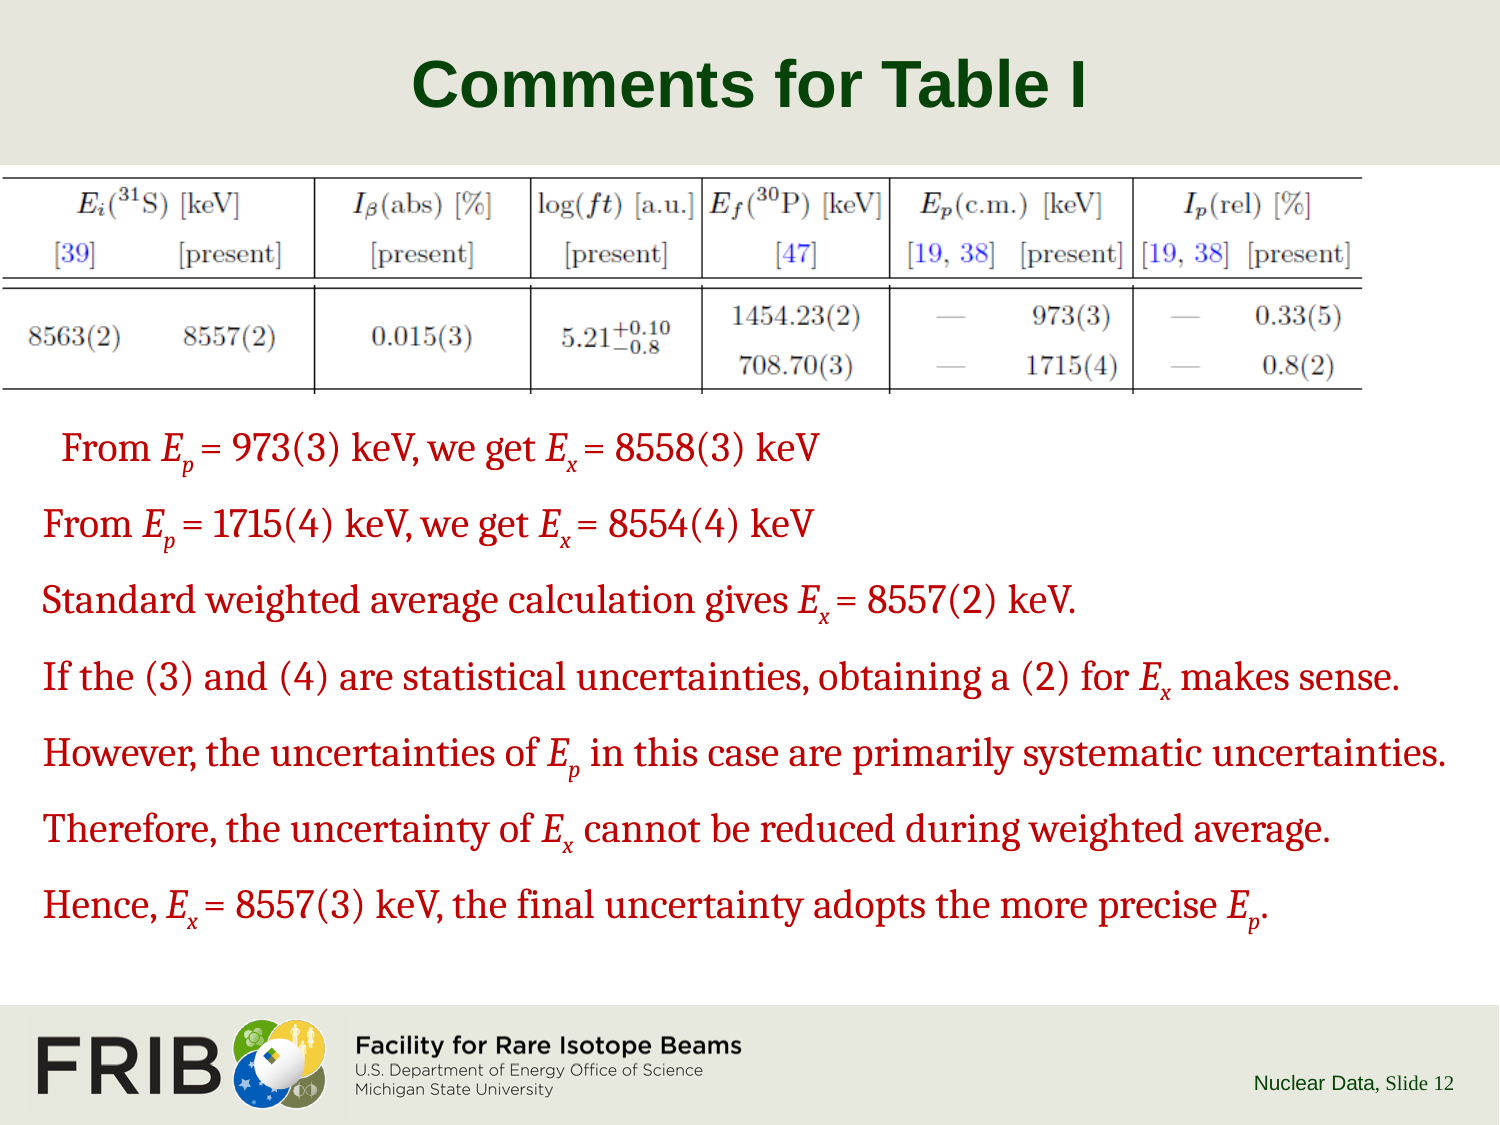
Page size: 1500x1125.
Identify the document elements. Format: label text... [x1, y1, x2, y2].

picture [0, 1005, 1499, 1125]
slide_number , Slide 12 [1374, 1042, 1500, 1103]
picture [0, 285, 1366, 394]
picture [0, 172, 1366, 284]
title Comments for Table I [11, 46, 1489, 128]
footer Nuclear Data [679, 1042, 1374, 1103]
picture [0, 0, 1500, 165]
text_box From Ep = 973(3) keV, we get Ex = 8558(3) keV From Ep = 1715(4) keV, we get Ex = 8554(4) keV Standard weighted average calculation gives Ex = 8557(2) keV. If the (3) and (4) are statistical uncertainties, obtaining a (2) for Ex makes sense. However, the uncertainties of Ep in this case are primarily systematic uncertainties. Therefore, the uncertainty of Ex cannot be reduced during weighted average. Hence, Ex = 8557(3) keV, the final uncertainty adopts the more precise Ep. [12, 420, 1488, 968]
